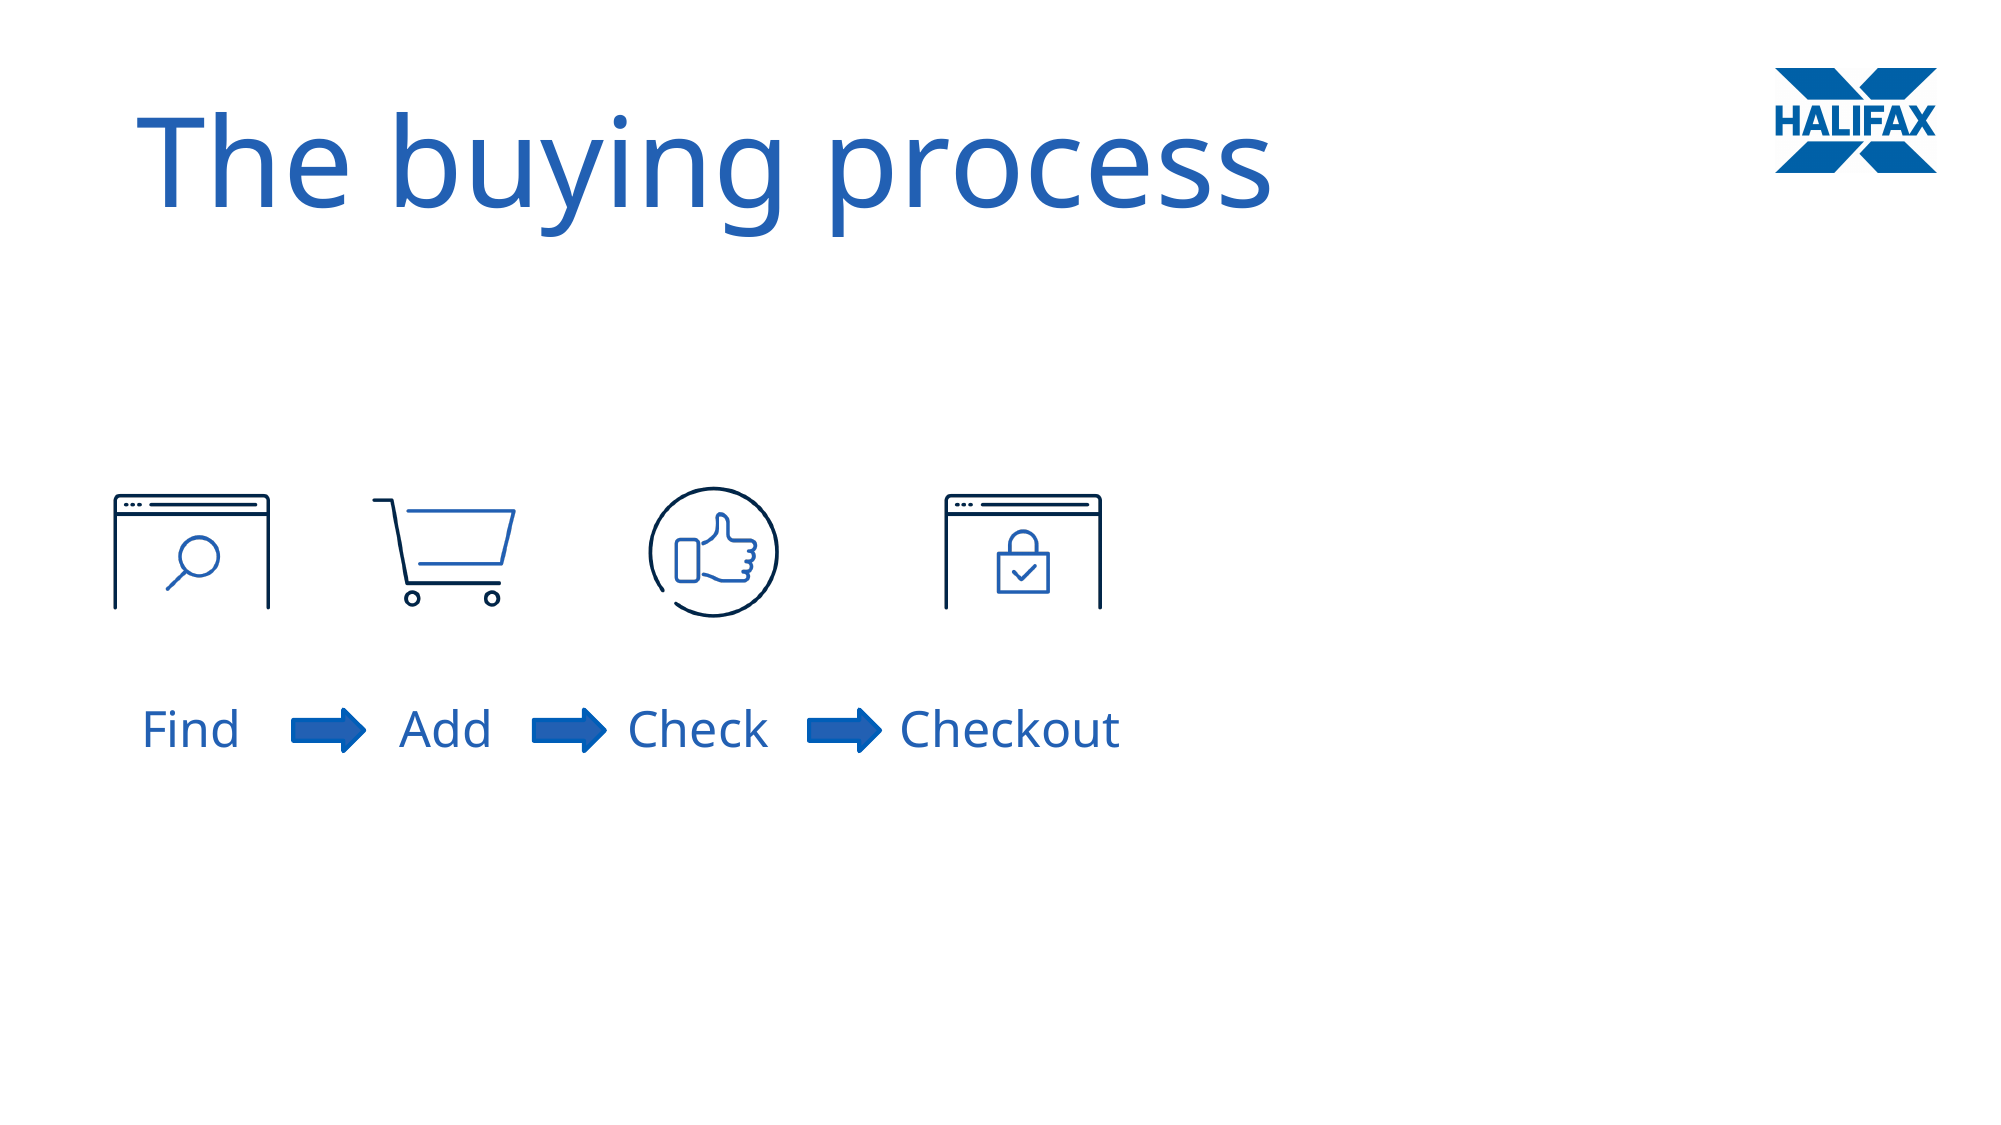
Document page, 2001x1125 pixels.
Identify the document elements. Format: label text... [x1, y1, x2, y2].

text_box [548, 707, 607, 754]
picture [919, 448, 1127, 656]
text_box [815, 707, 883, 754]
picture [87, 448, 296, 656]
text_box Add [345, 689, 548, 765]
text_box [293, 707, 345, 754]
text_box Find [90, 689, 293, 765]
picture [342, 448, 551, 656]
text_box Checkout [885, 689, 1161, 765]
list The buying process [121, 75, 1579, 221]
text_box Check [612, 689, 815, 765]
picture [609, 448, 817, 656]
picture [1775, 68, 1937, 173]
